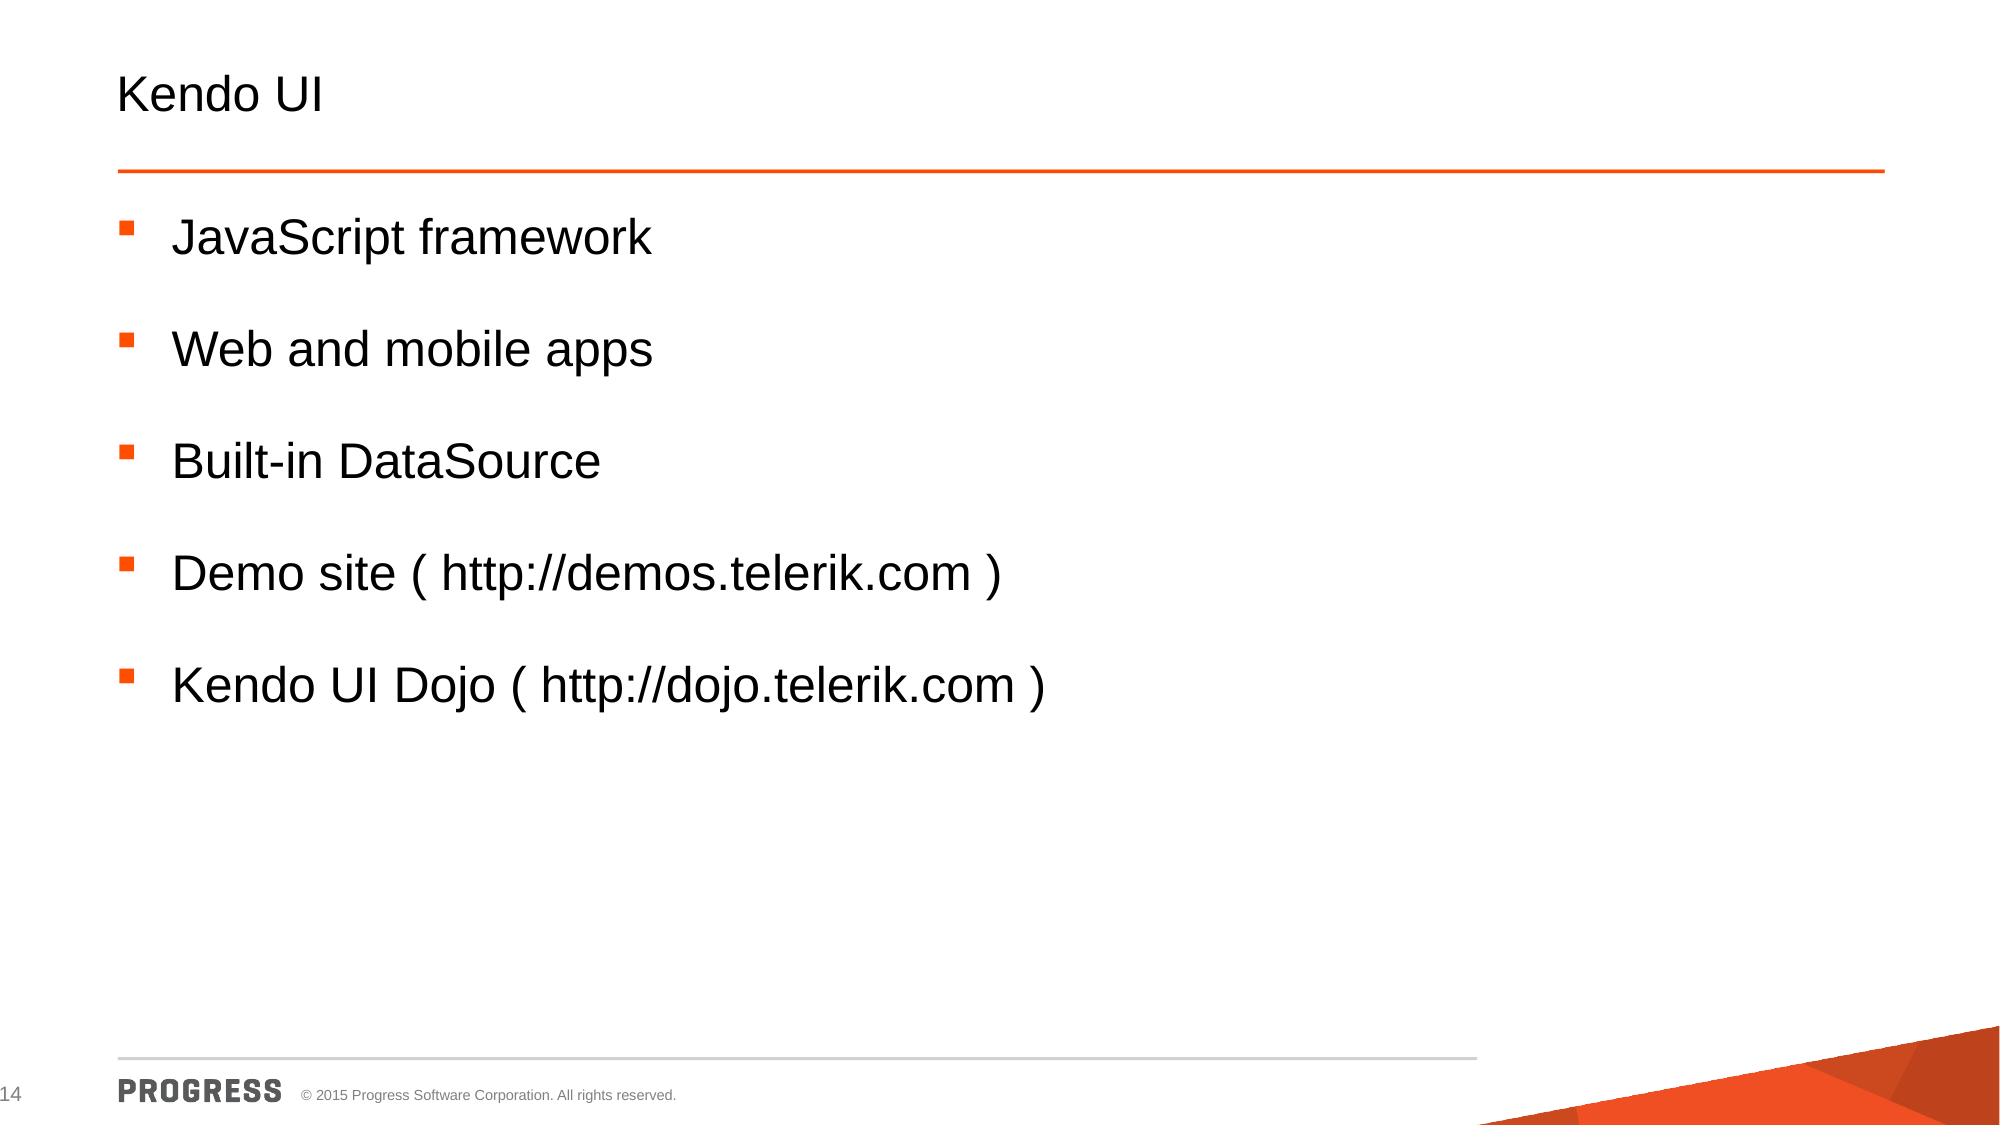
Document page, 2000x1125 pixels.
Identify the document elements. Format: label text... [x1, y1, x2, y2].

list JavaScript framework Web and mobile apps Built-in DataSource Demo site ( http://demos.telerik.com ) Kendo UI Dojo ( http://dojo.telerik.com ) [100, 196, 1801, 1068]
picture [0, 0, 2000, 1125]
title Kendo UI [100, 60, 1874, 132]
